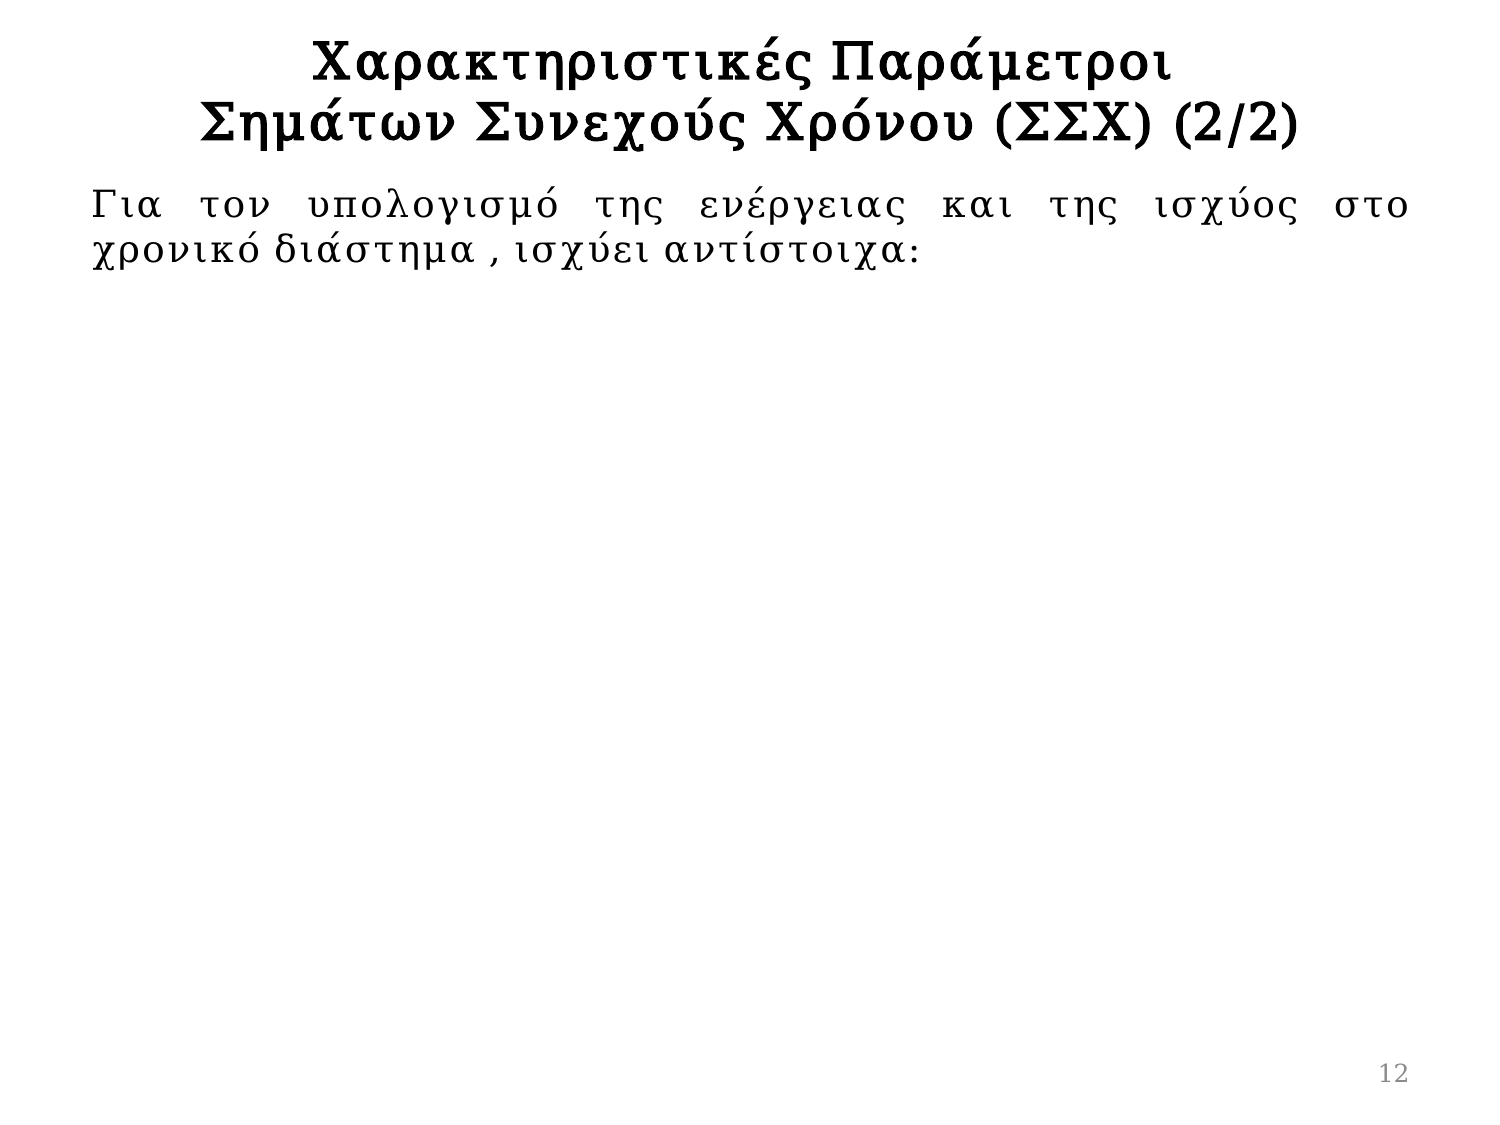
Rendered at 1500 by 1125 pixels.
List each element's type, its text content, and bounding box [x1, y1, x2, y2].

title Χαρακτηριστικές Παράμετροι Σημάτων Συνεχούς Χρόνου (ΣΣΧ) (2/2) [75, 19, 1425, 159]
slide_number 12 [1222, 1042, 1425, 1103]
